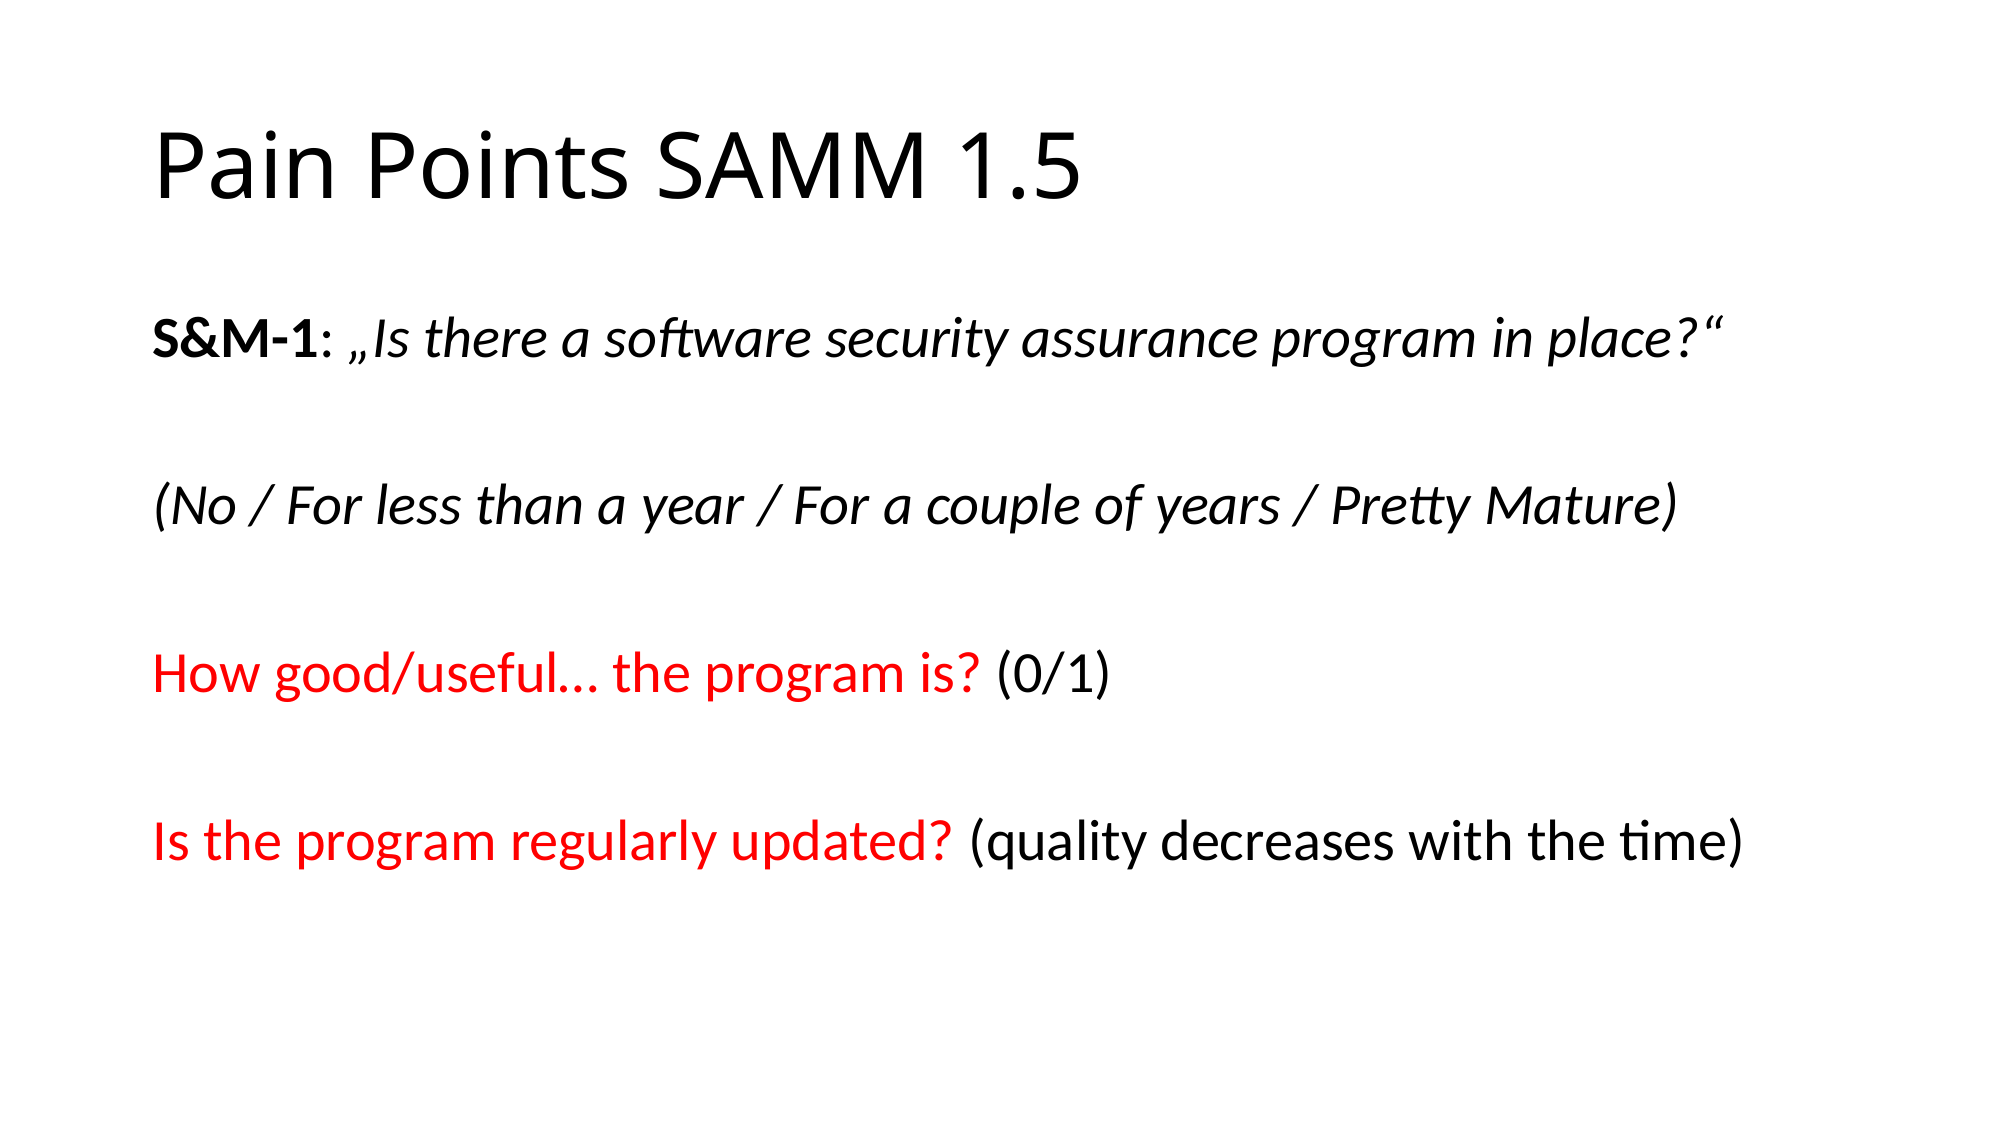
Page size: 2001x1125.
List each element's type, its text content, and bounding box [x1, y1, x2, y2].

list S&M-1: „Is there a software security assurance program in place?“ (No / For less than a year / For a couple of years / Pretty Mature) How good/useful… the program is? (0/1) Is the program regularly updated? (quality decreases with the time) [137, 299, 1863, 1014]
title Pain Points SAMM 1.5 [137, 59, 1863, 278]
